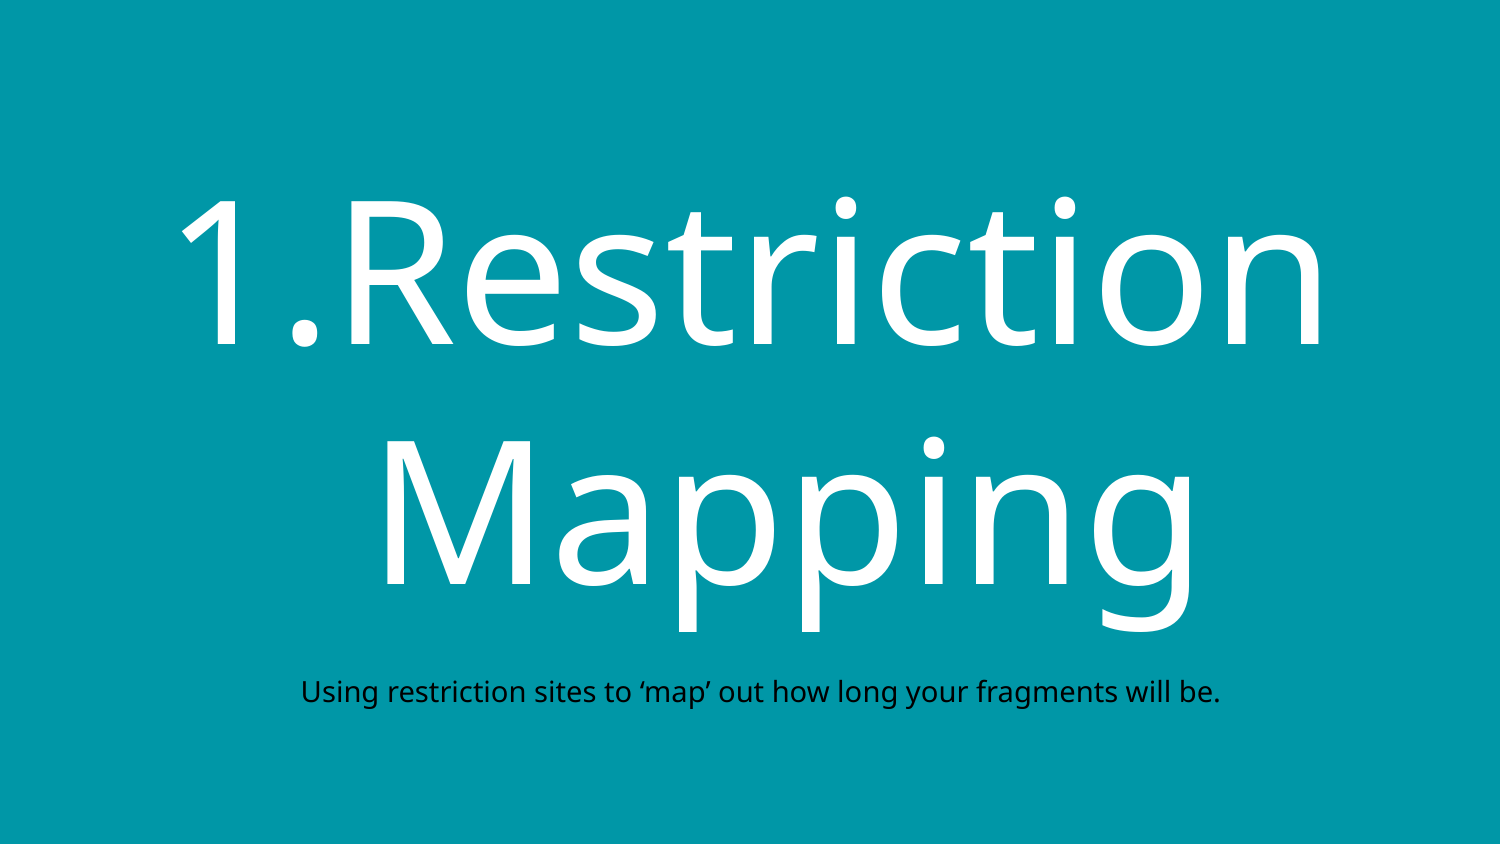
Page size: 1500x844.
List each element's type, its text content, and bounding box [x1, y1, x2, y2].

text_box Restriction Mapping [87, 248, 1413, 520]
text_box Using restriction sites to ‘map’ out how long your fragments will be. [285, 658, 1268, 773]
